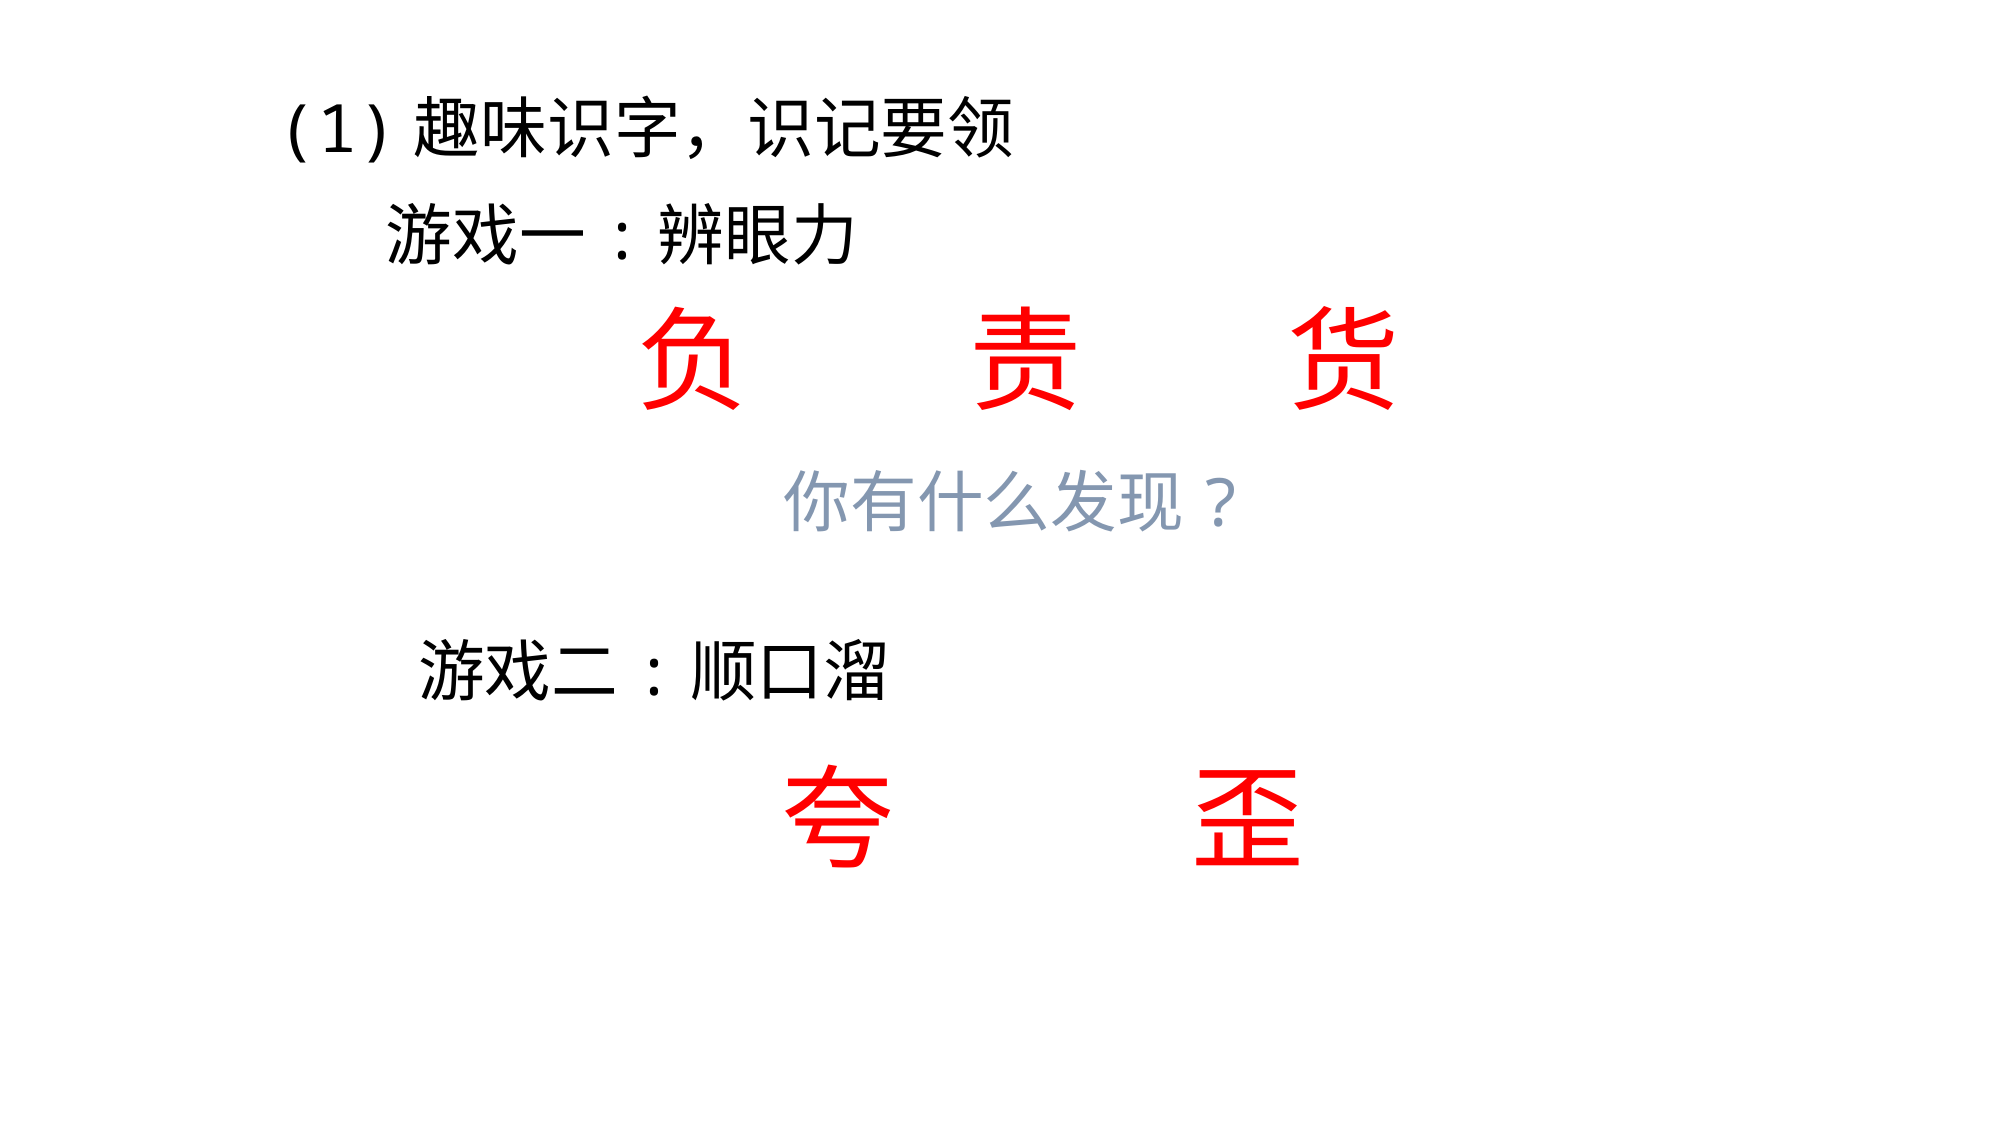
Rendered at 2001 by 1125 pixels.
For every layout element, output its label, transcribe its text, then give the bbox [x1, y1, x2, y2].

text_box 你有什么发现? [768, 452, 1255, 547]
text_box 游戏二:顺口溜 [372, 621, 906, 717]
text_box (1)趣味识字，识记要领 [223, 78, 1030, 173]
text_box 货 [1272, 281, 1415, 432]
text_box 责 [954, 281, 1098, 432]
text_box 夸 [767, 739, 910, 890]
text_box 游戏一:辨眼力 [371, 185, 873, 281]
text_box 歪 [1176, 739, 1319, 890]
text_box 负 [621, 281, 764, 432]
